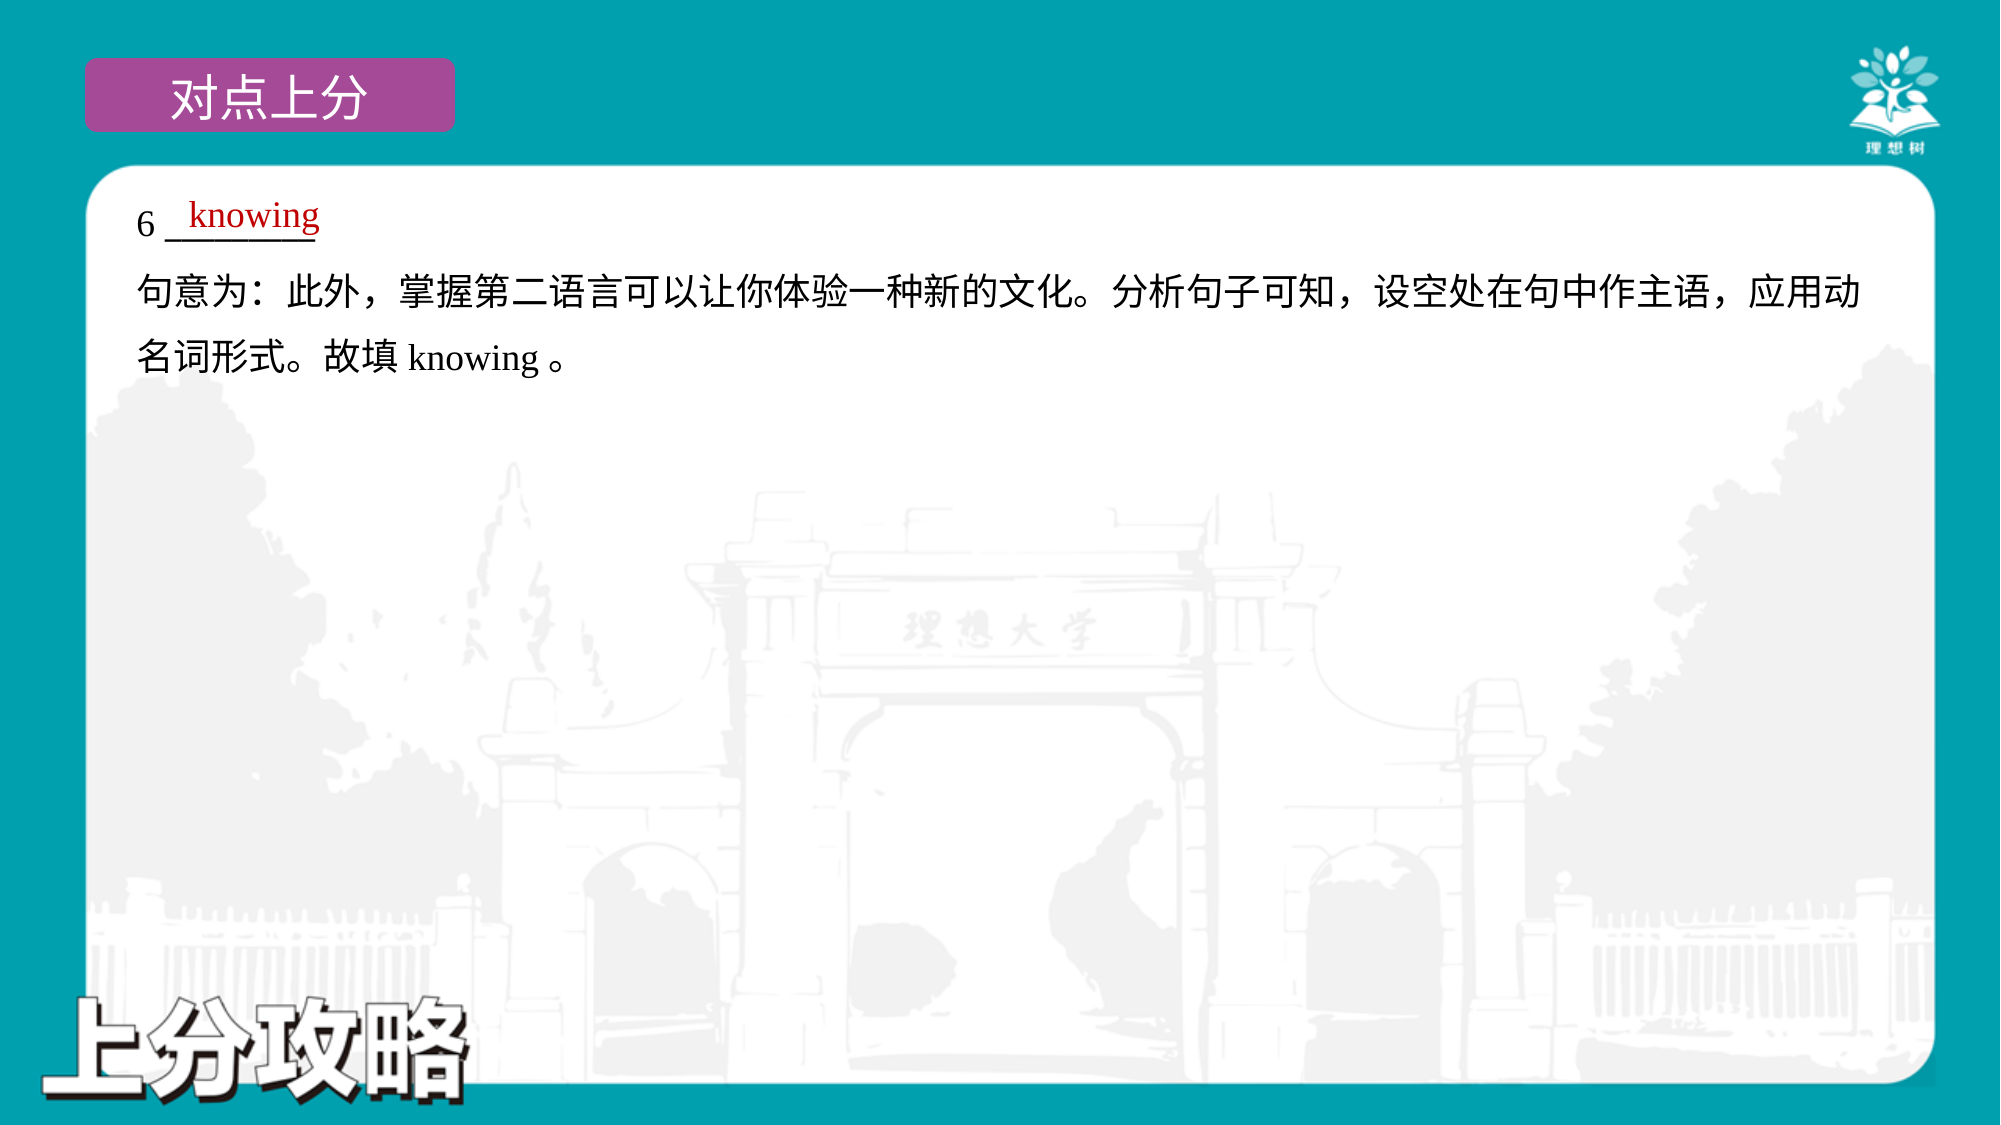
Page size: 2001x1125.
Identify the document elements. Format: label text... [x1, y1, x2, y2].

text_box 句意为：此外，掌握第二语言可以让你体验一种新的文化。分析句子可知，设空处在句中作主语，应用动 名词形式。故填knowing。 [136, 244, 1865, 372]
text_box knowing [174, 168, 334, 228]
text_box 6 _________ [136, 176, 1865, 237]
picture [0, 0, 2000, 1125]
